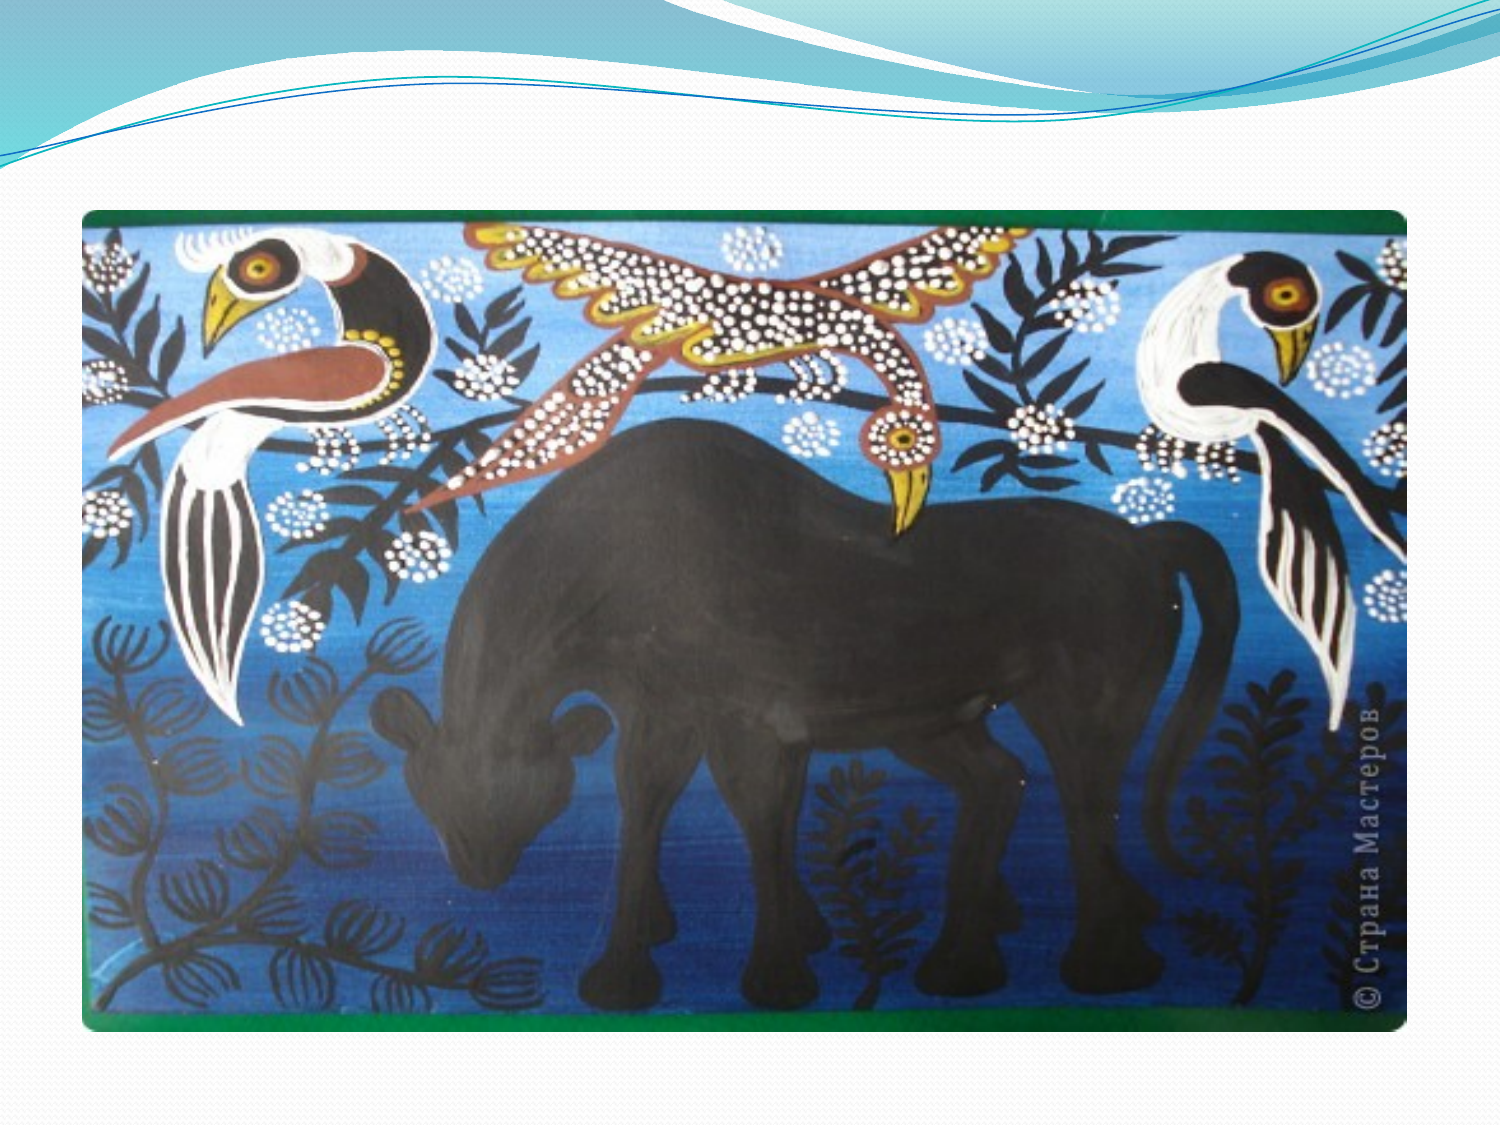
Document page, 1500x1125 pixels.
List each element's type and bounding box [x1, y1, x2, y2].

picture [81, 210, 1407, 1032]
